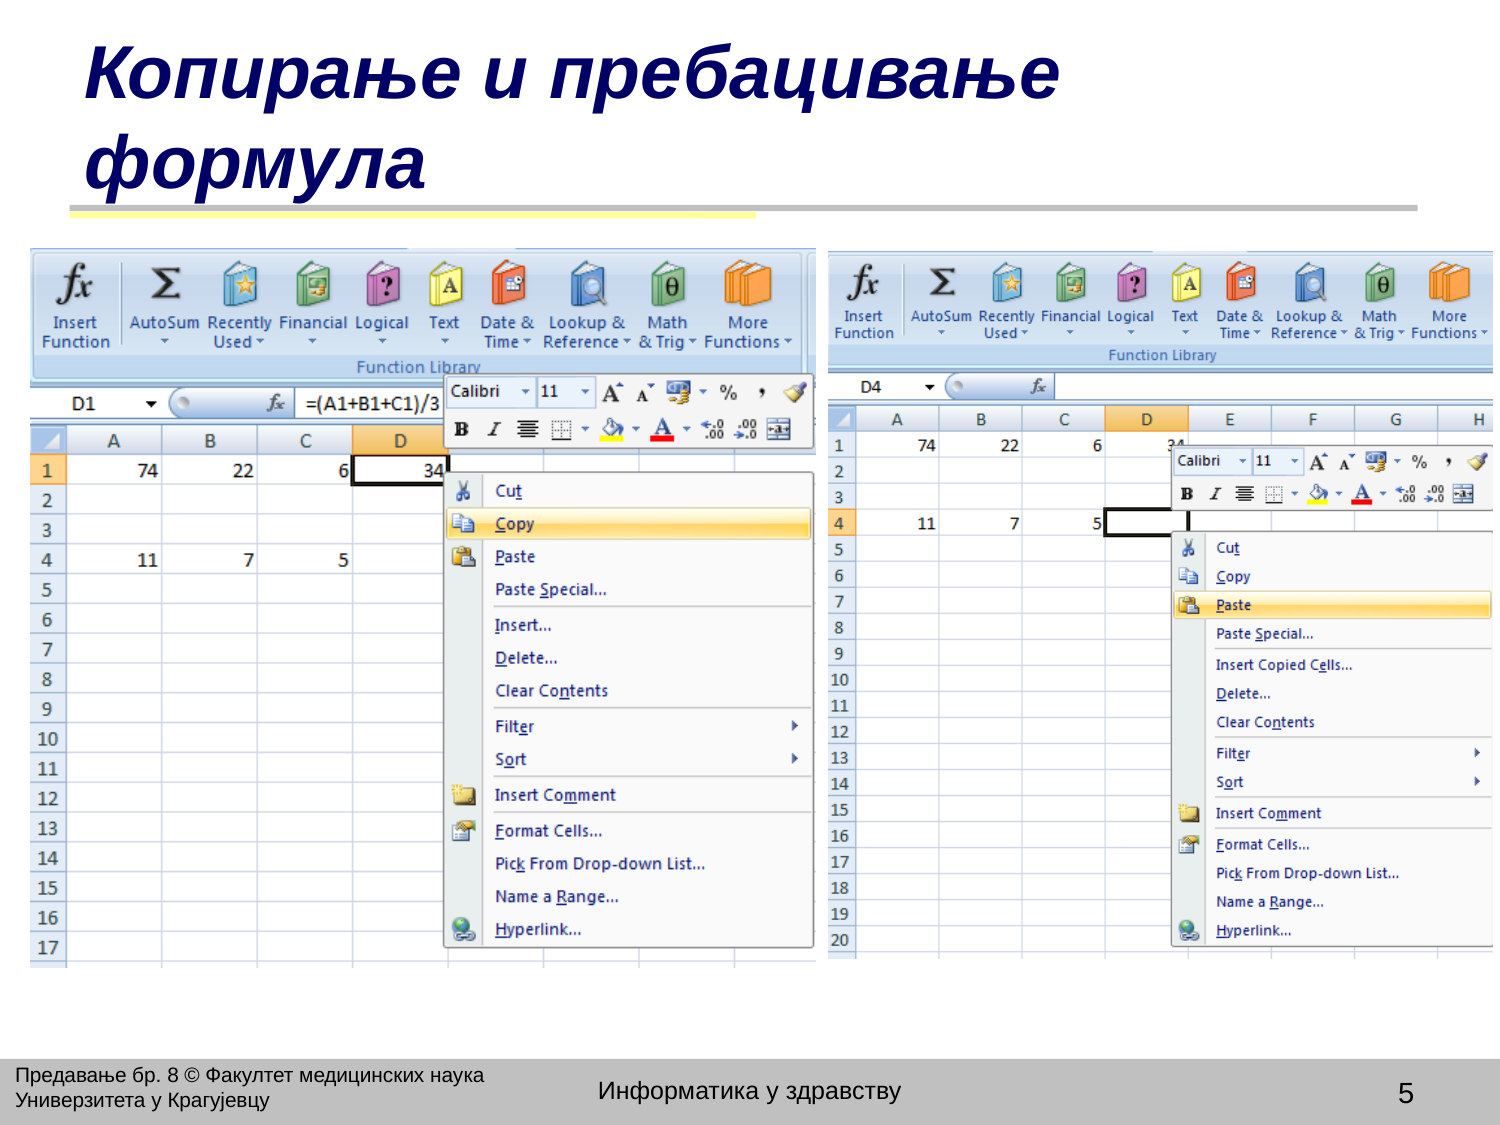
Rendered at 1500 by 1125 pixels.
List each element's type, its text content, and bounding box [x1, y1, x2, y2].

slide_number Предавање бр. 8 © Факултет медицинских наука Универзитета у Крагујевцу [0, 1053, 626, 1108]
slide_number 5 [1079, 1066, 1430, 1125]
picture [29, 248, 816, 969]
title Копирање и пребацивање формула [69, 19, 1426, 208]
footer Информатика у здравству [512, 1066, 988, 1125]
picture [828, 250, 1494, 959]
